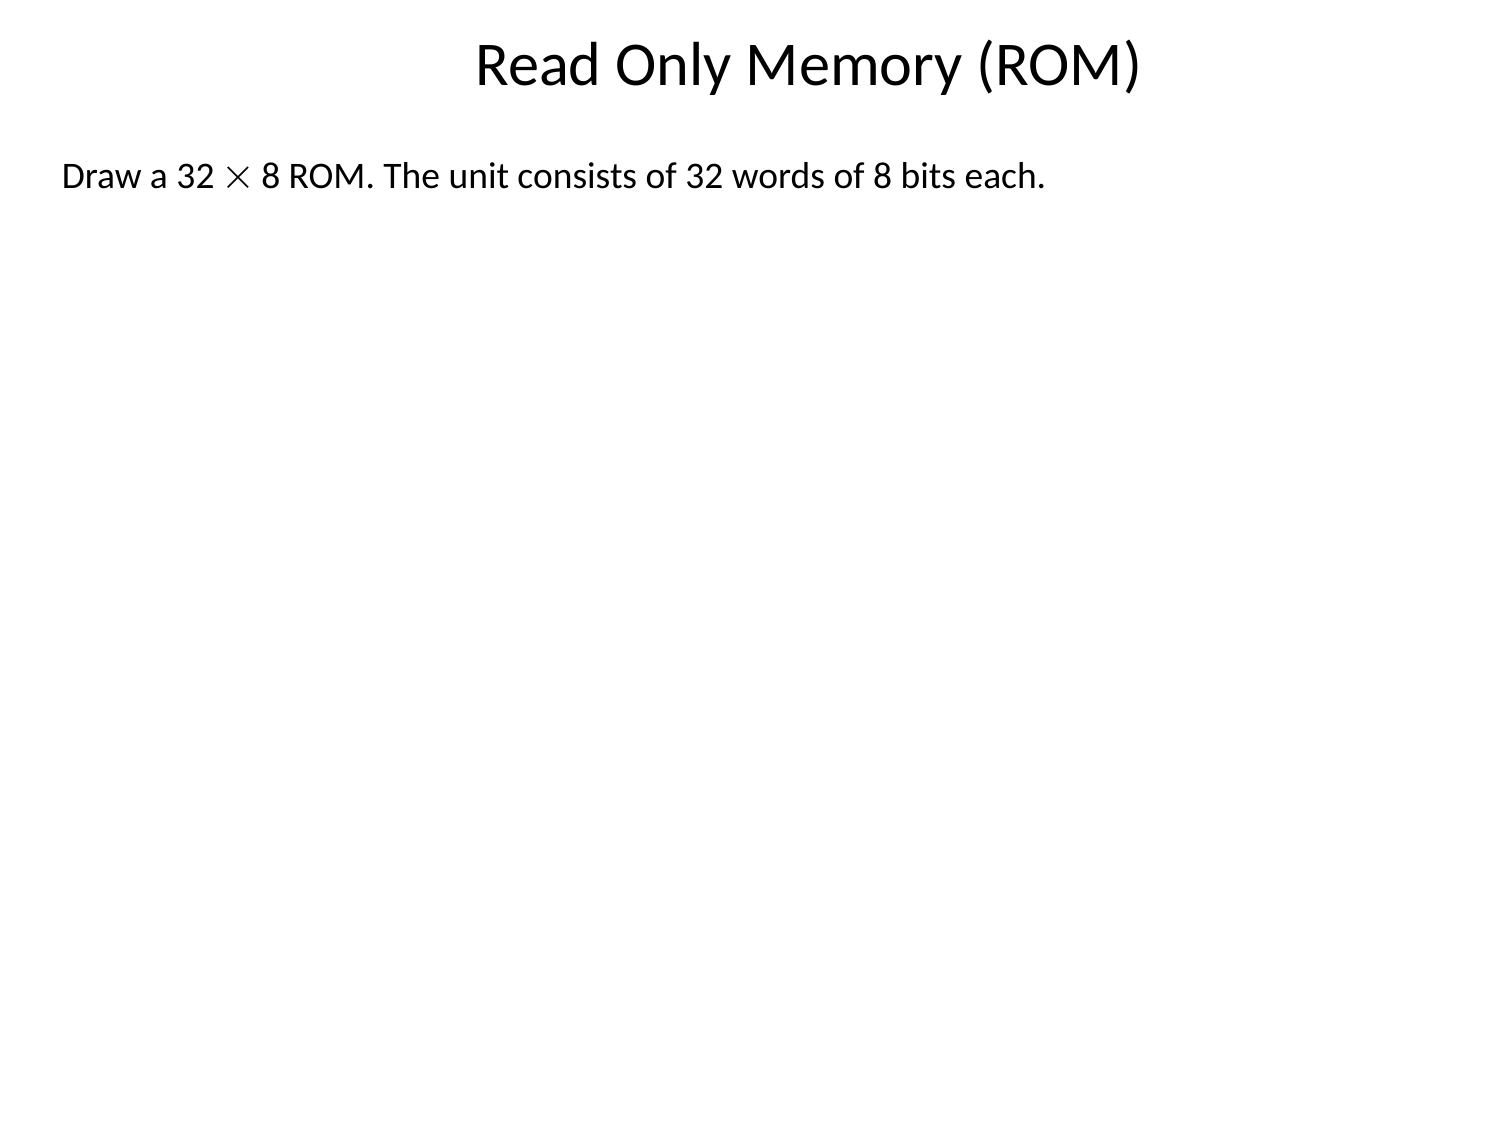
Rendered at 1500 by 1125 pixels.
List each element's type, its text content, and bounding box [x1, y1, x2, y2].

title Read Only Memory (ROM) [159, 31, 1459, 109]
text_box Draw a 32  8 ROM. The unit consists of 32 words of 8 bits each. [47, 143, 1462, 203]
